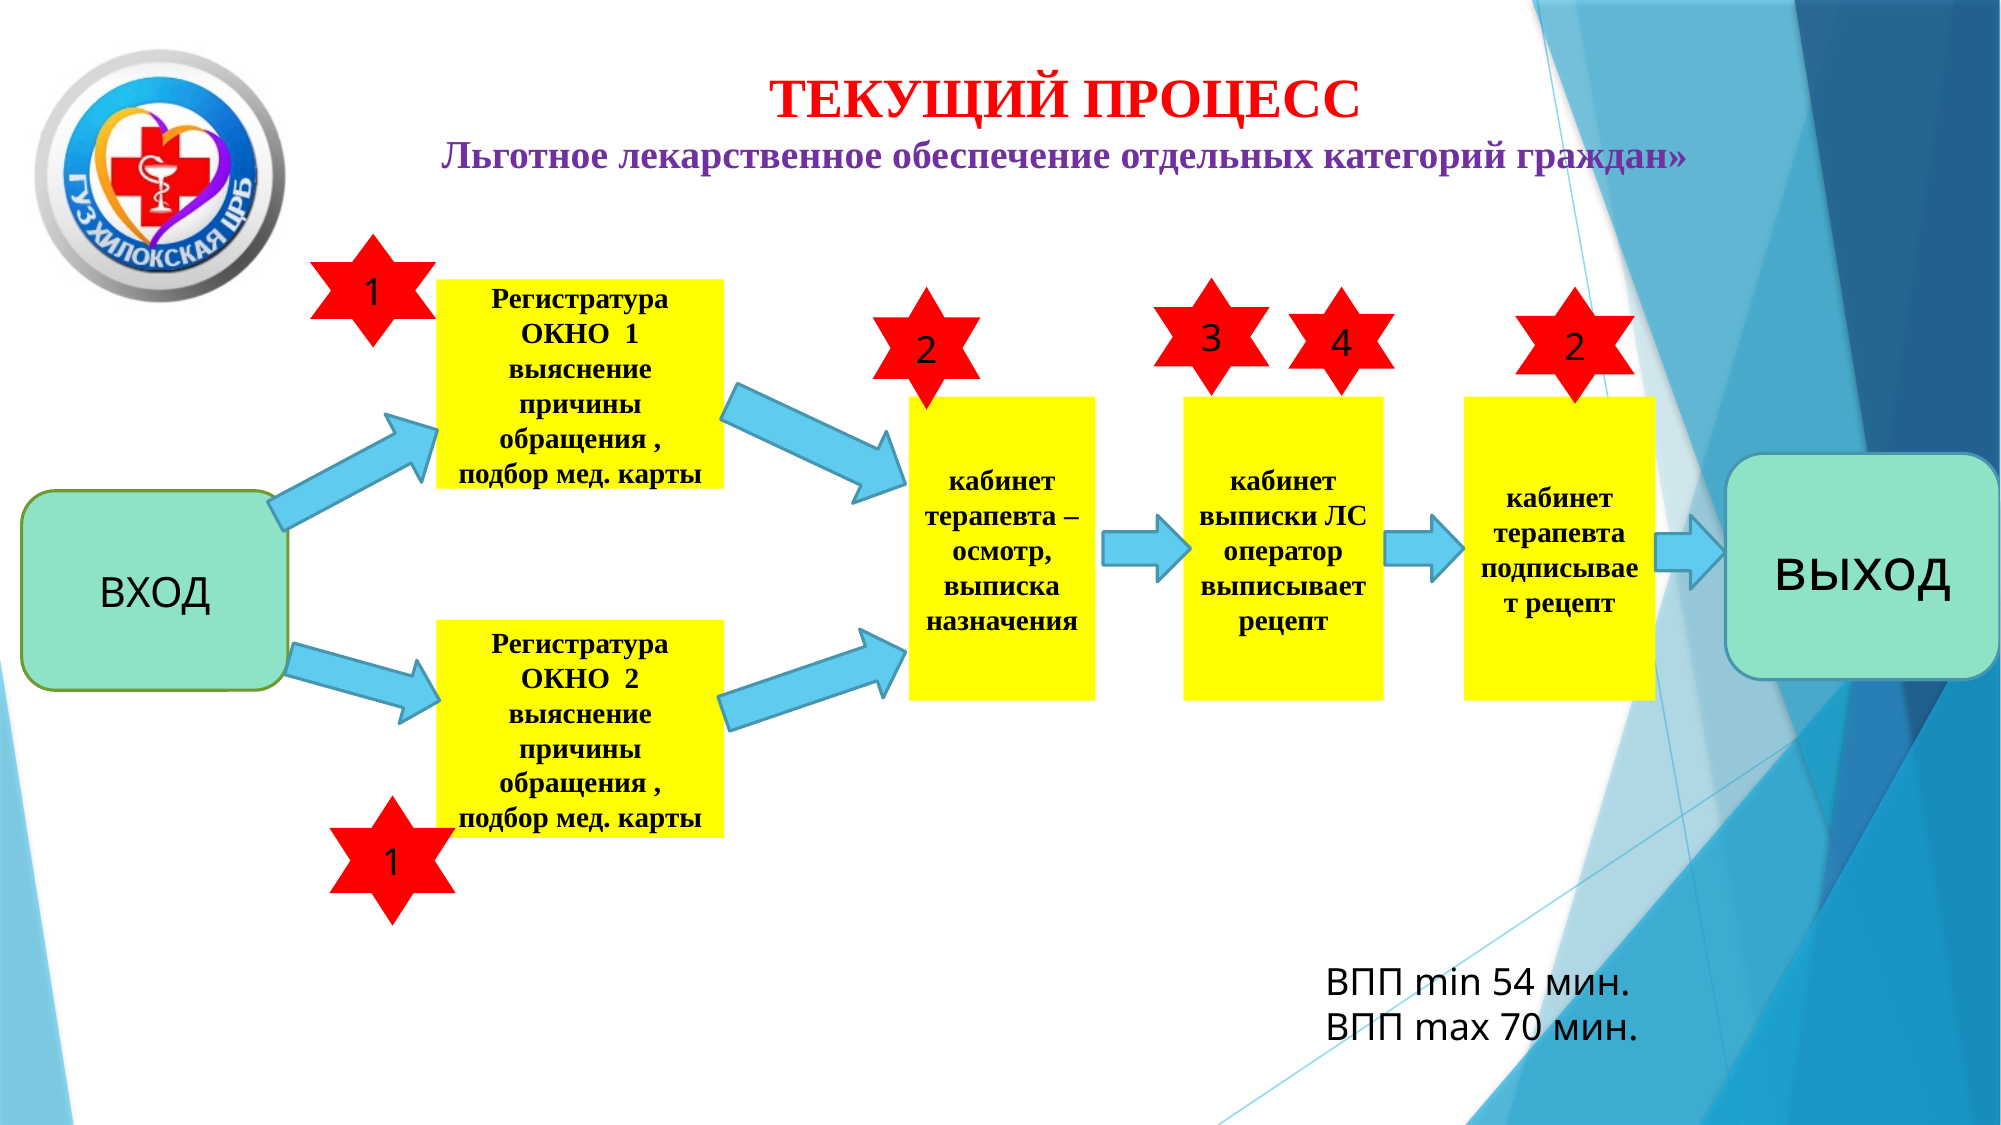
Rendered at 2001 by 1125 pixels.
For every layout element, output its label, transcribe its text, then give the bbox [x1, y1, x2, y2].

text_box Регистратура ОКНО 2 выяснение причины обращения , подбор мед. карты [435, 618, 726, 839]
text_box [499, 138, 1714, 313]
text_box 3 [1152, 276, 1271, 398]
text_box 4 [1287, 285, 1397, 398]
text_box кабинет терапевта – осмотр, выписка назначения [907, 395, 1097, 702]
text_box кабинет терапевта подписывает рецепт [1462, 395, 1657, 702]
text_box [1383, 513, 1466, 584]
text_box [719, 381, 907, 505]
text_box кабинет выписки ЛС оператор выписывает рецепт [1182, 395, 1385, 702]
text_box 1 [328, 793, 457, 928]
text_box ВХОД [20, 489, 290, 692]
text_box выход [1723, 451, 2000, 682]
text_box 2 [871, 285, 982, 412]
text_box [283, 641, 442, 725]
text_box 1 [308, 232, 438, 349]
text_box [266, 412, 439, 533]
text_box Регистратура ОКНО 1 выяснение причины обращения , подбор мед. карты [435, 278, 726, 490]
text_box 2 [1513, 285, 1637, 406]
text_box ВПП min 54 мин. ВПП max 70 мин. [1310, 950, 1699, 1055]
title ТЕКУЩИЙ ПРОЦЕСС Льготное лекарственное обеспечение отдельных категорий граждан» [418, 54, 1714, 234]
text_box [716, 627, 908, 733]
picture [30, 47, 289, 305]
text_box [1101, 513, 1192, 584]
text_box [1653, 513, 1727, 591]
